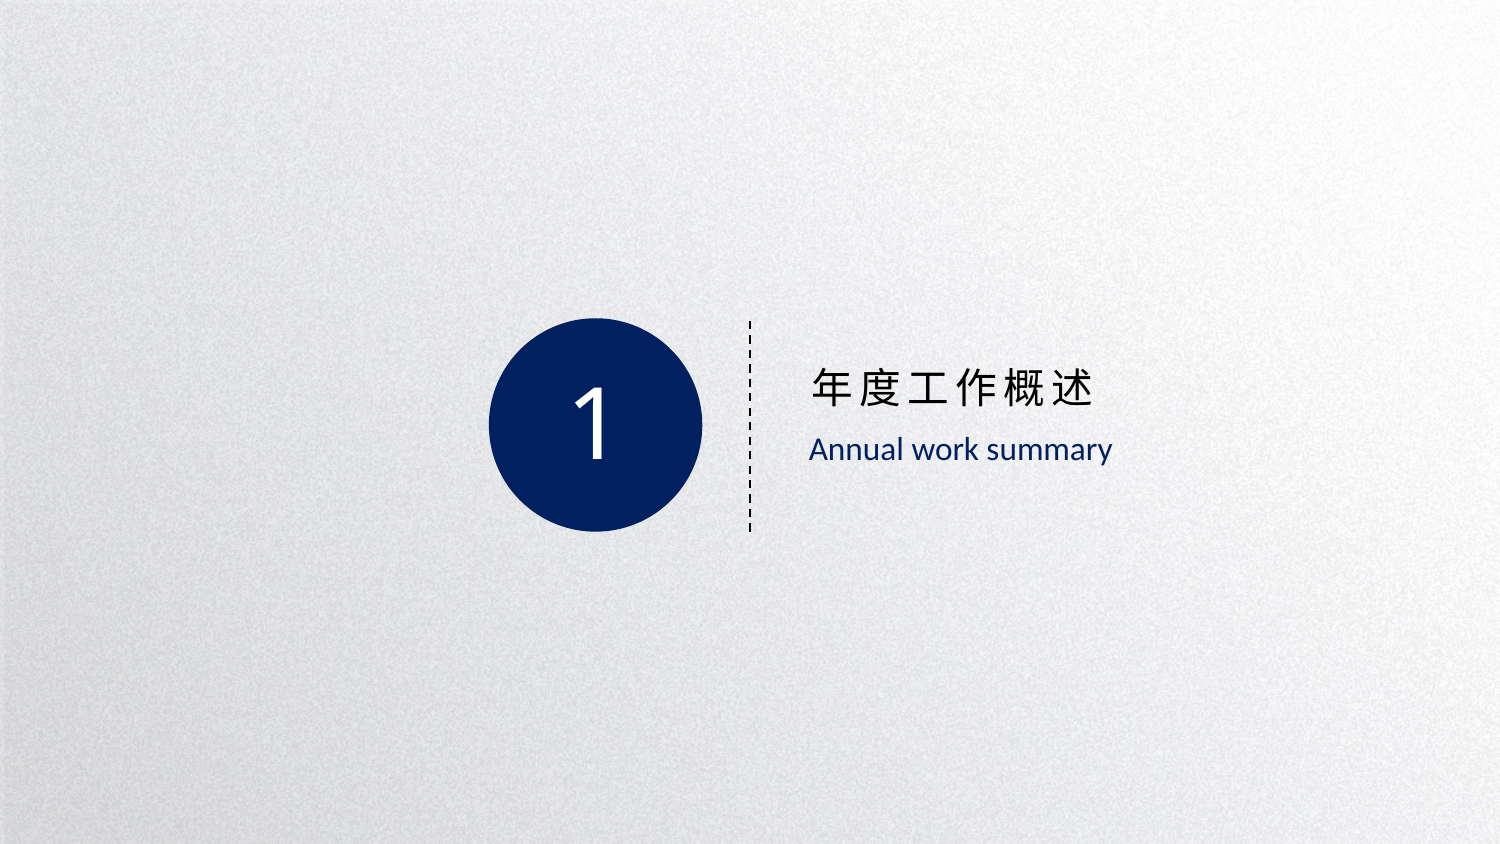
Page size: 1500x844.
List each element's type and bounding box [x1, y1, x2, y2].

picture [0, 0, 1500, 844]
text_box [488, 317, 703, 532]
